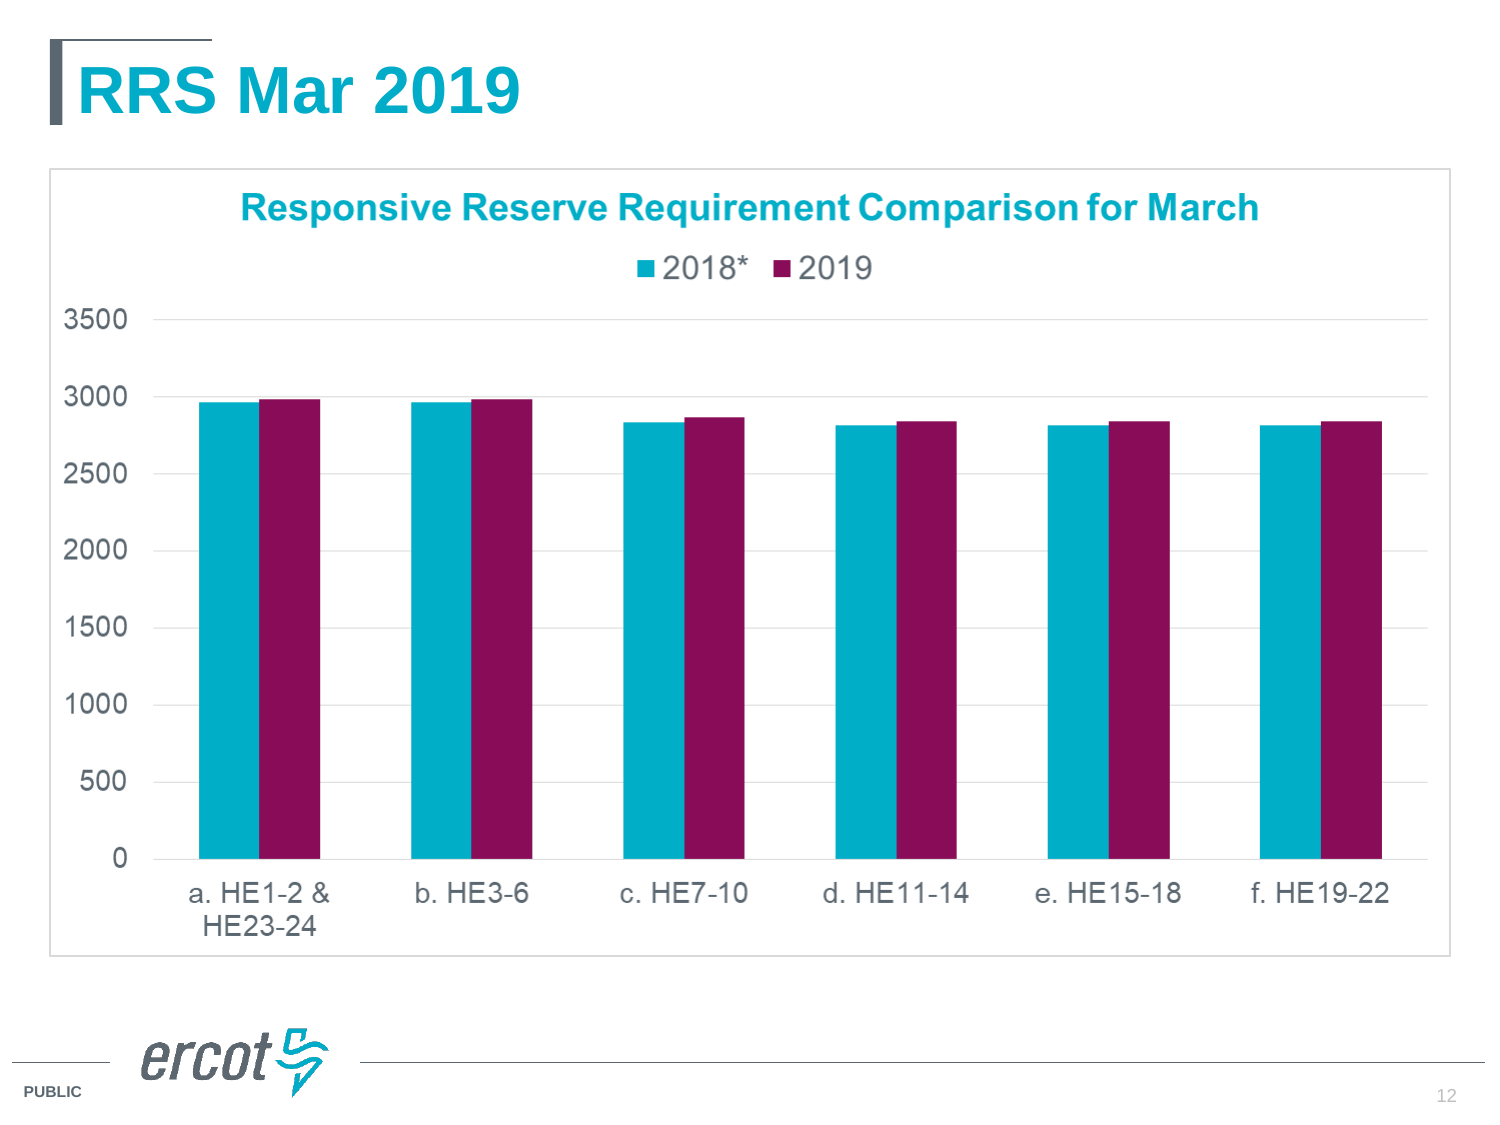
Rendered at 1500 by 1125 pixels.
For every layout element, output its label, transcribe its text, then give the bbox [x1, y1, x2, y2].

picture [137, 1024, 332, 1100]
title RRS Mar 2019 [62, 39, 1450, 125]
picture [49, 168, 1451, 957]
